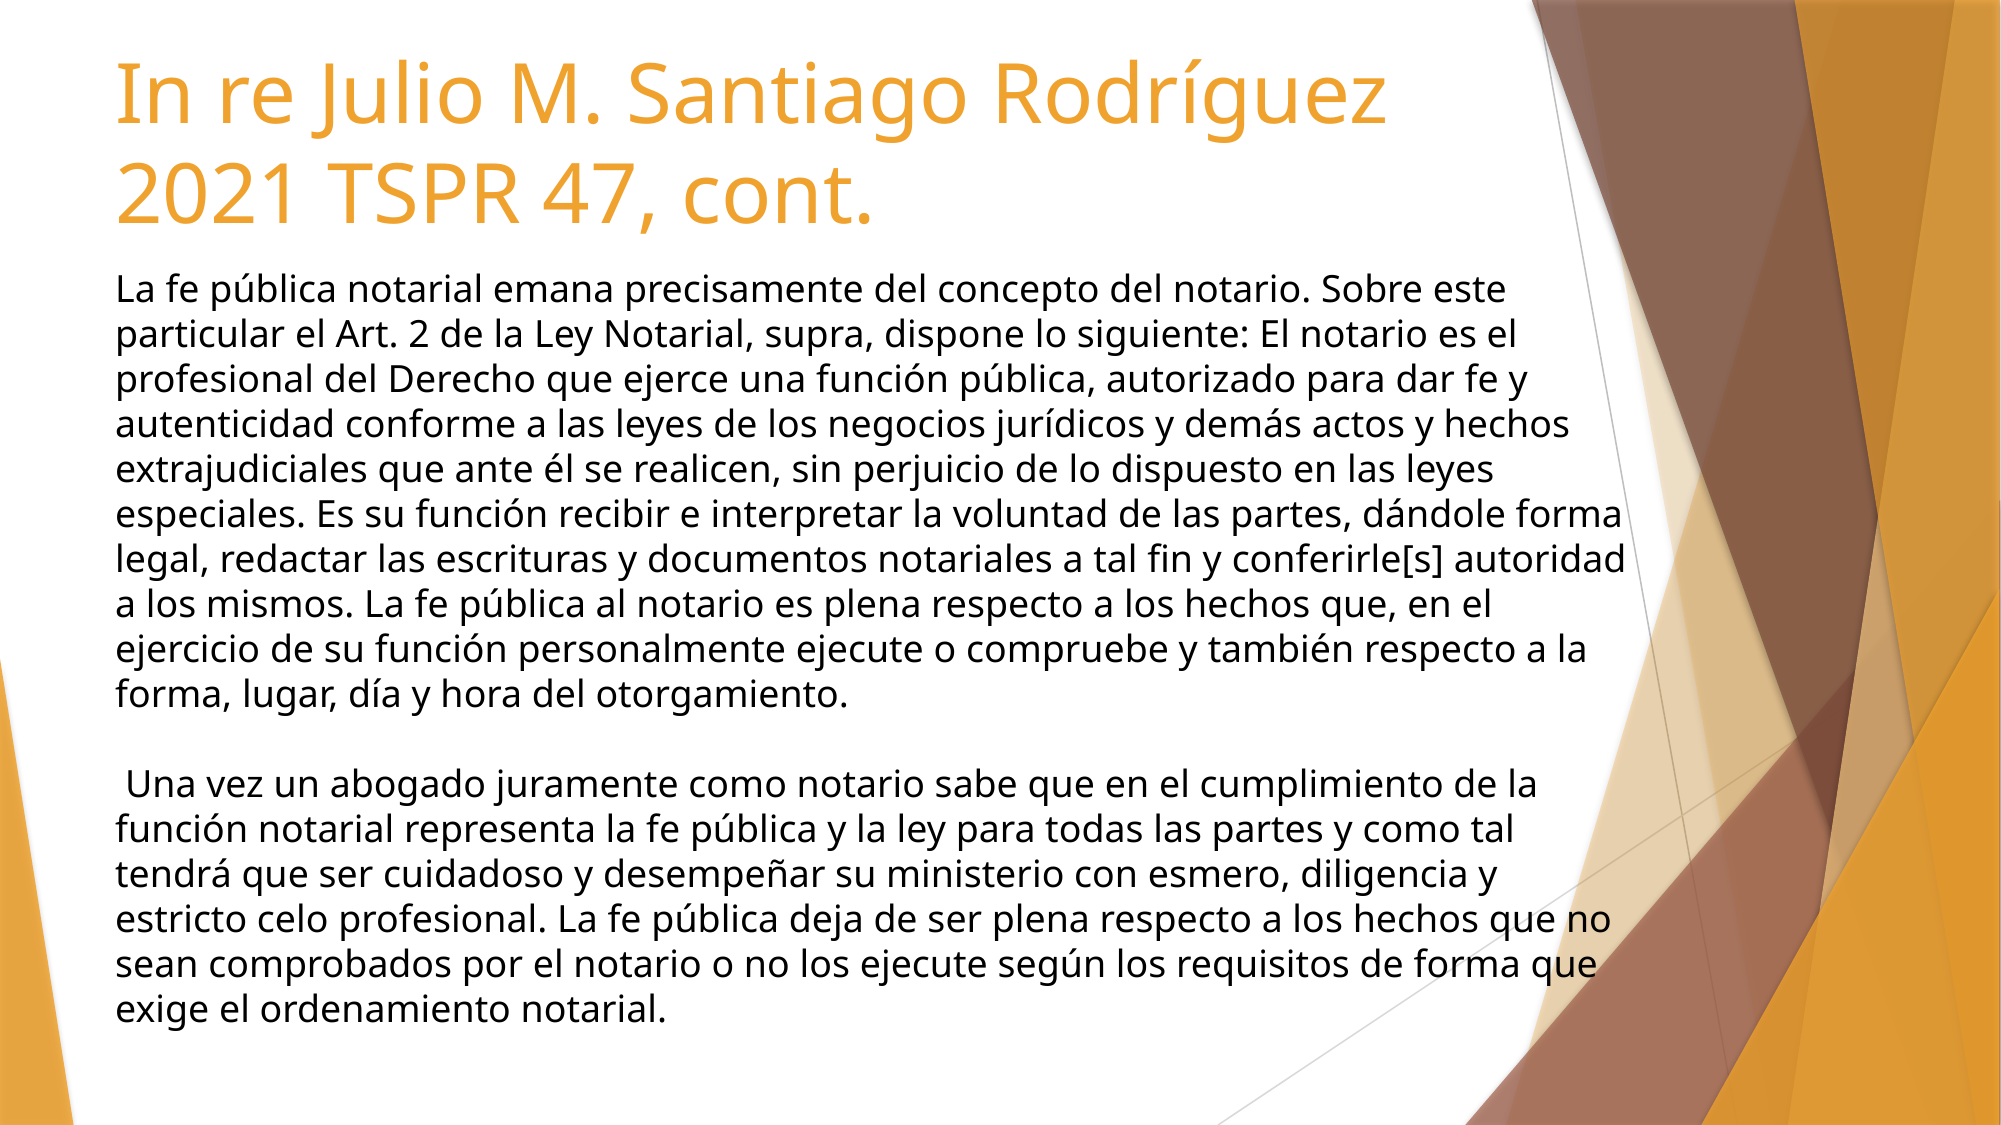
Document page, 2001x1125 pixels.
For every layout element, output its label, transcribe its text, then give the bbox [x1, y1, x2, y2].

text_box In re Julio M. Santiago Rodríguez 2021 TSPR 47, cont. [100, 60, 1469, 248]
text_box La fe pública notarial emana precisamente del concepto del notario. Sobre este particular el Art. 2 de la Ley Notarial, supra, dispone lo siguiente: El notario es el profesional del Derecho que ejerce una función pública, autorizado para dar fe y autenticidad conforme a las leyes de los negocios jurídicos y demás actos y hechos extrajudiciales que ante él se realicen, sin perjuicio de lo dispuesto en las leyes especiales. Es su función recibir e interpretar la voluntad de las partes, dándole forma legal, redactar las escrituras y documentos notariales a tal fin y conferirle[s] autoridad a los mismos. La fe pública al notario es plena respecto a los hechos que, en el ejercicio de su función personalmente ejecute o compruebe y también respecto a la forma, lugar, día y hora del otorgamiento. Una vez un abogado juramente como notario sabe que en el cumplimiento de la función notarial representa la fe pública y la ley para todas las partes y como tal tendrá que ser cuidadoso y desempeñar su ministerio con esmero, diligencia y estricto celo profesional. La fe pública deja de ser plena respecto a los hechos que no sean comprobados por el notario o no los ejecute según los requisitos de forma que exige el ordenamiento notarial. [100, 257, 1643, 1038]
